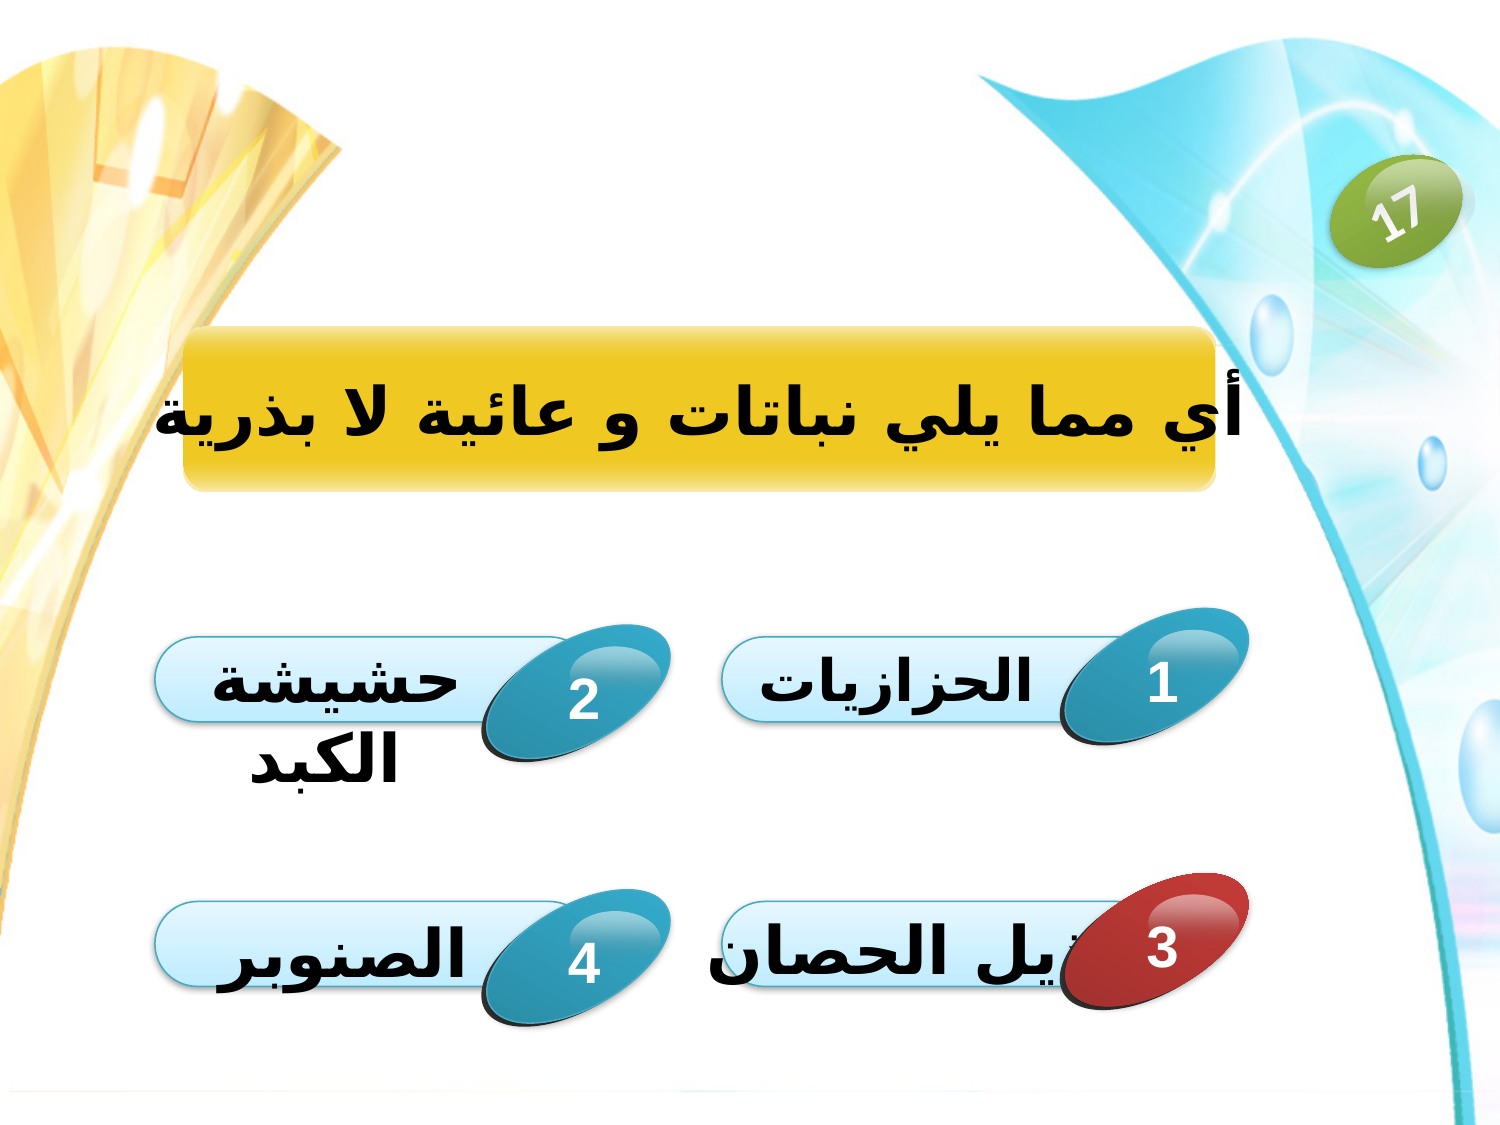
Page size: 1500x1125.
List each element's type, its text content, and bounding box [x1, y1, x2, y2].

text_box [691, 888, 1259, 997]
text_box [154, 628, 680, 747]
text_box 17 [1330, 178, 1418, 268]
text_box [135, 901, 680, 1036]
picture [0, 0, 1500, 1125]
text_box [721, 623, 1259, 731]
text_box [182, 325, 1216, 492]
